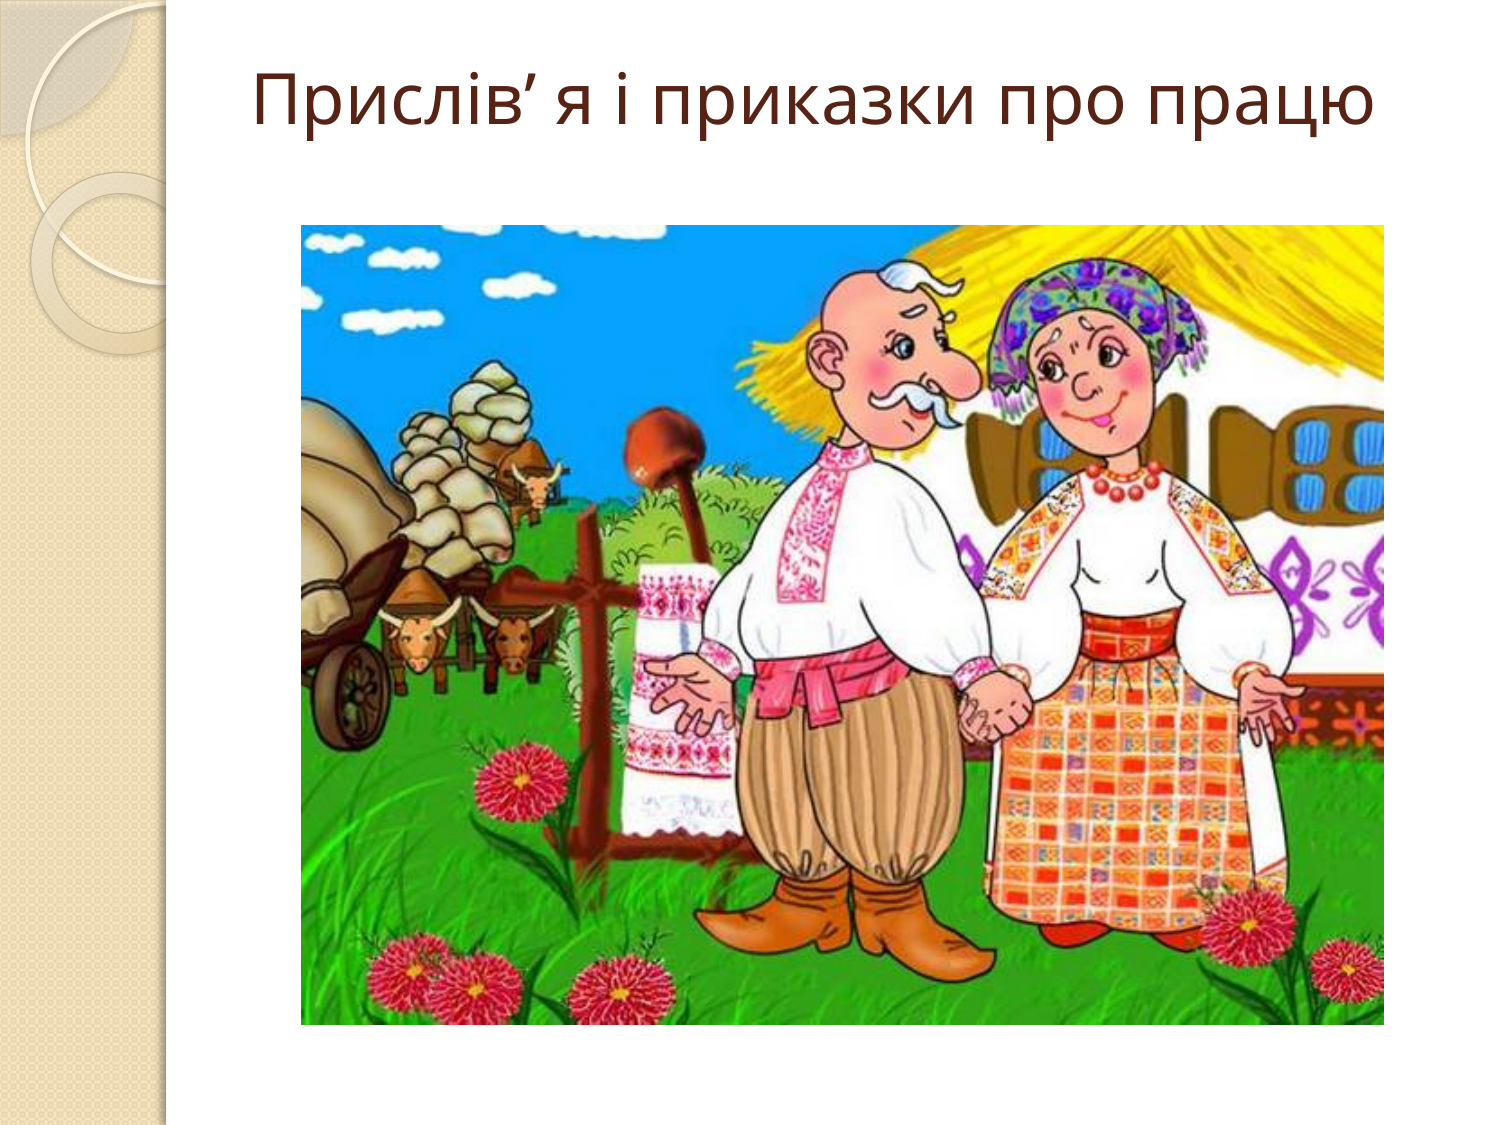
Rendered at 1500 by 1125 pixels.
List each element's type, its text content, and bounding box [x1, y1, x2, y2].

title Прислів’ я і приказки про працю [235, 45, 1466, 233]
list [300, 225, 1385, 1026]
